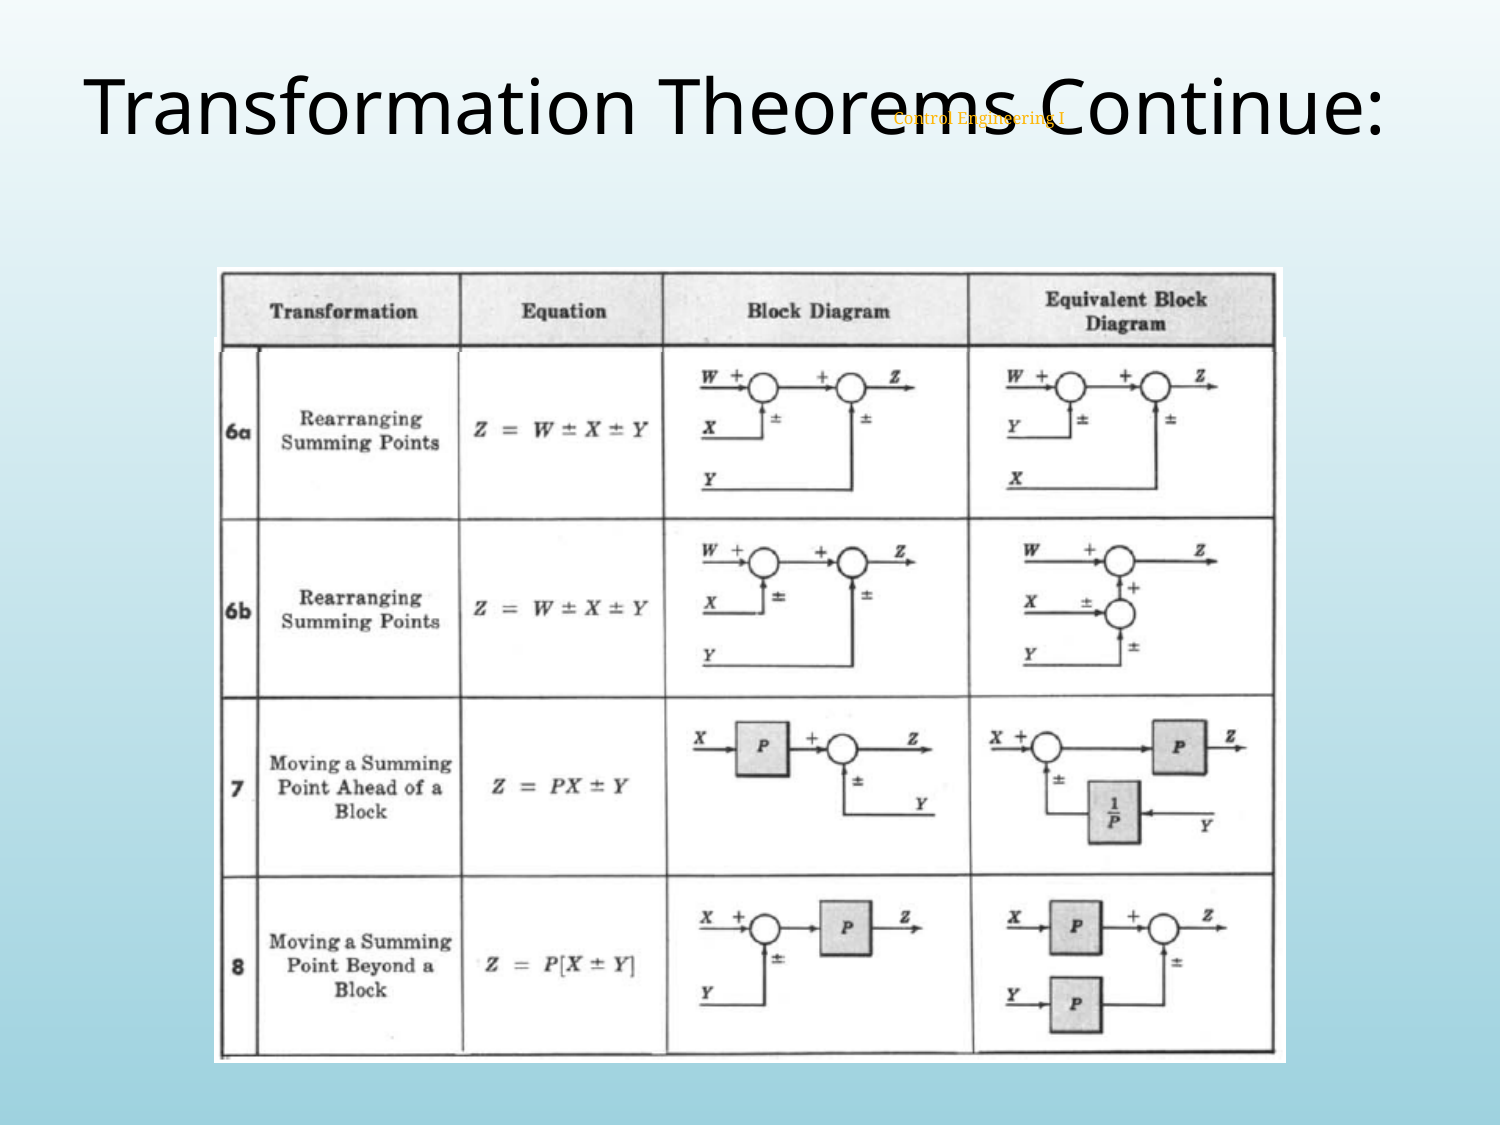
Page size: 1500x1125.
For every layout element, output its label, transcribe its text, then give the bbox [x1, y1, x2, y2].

picture [214, 266, 1286, 1064]
title Transformation Theorems Continue: [68, 39, 1432, 168]
footer Control Engineering I [862, 100, 1080, 176]
